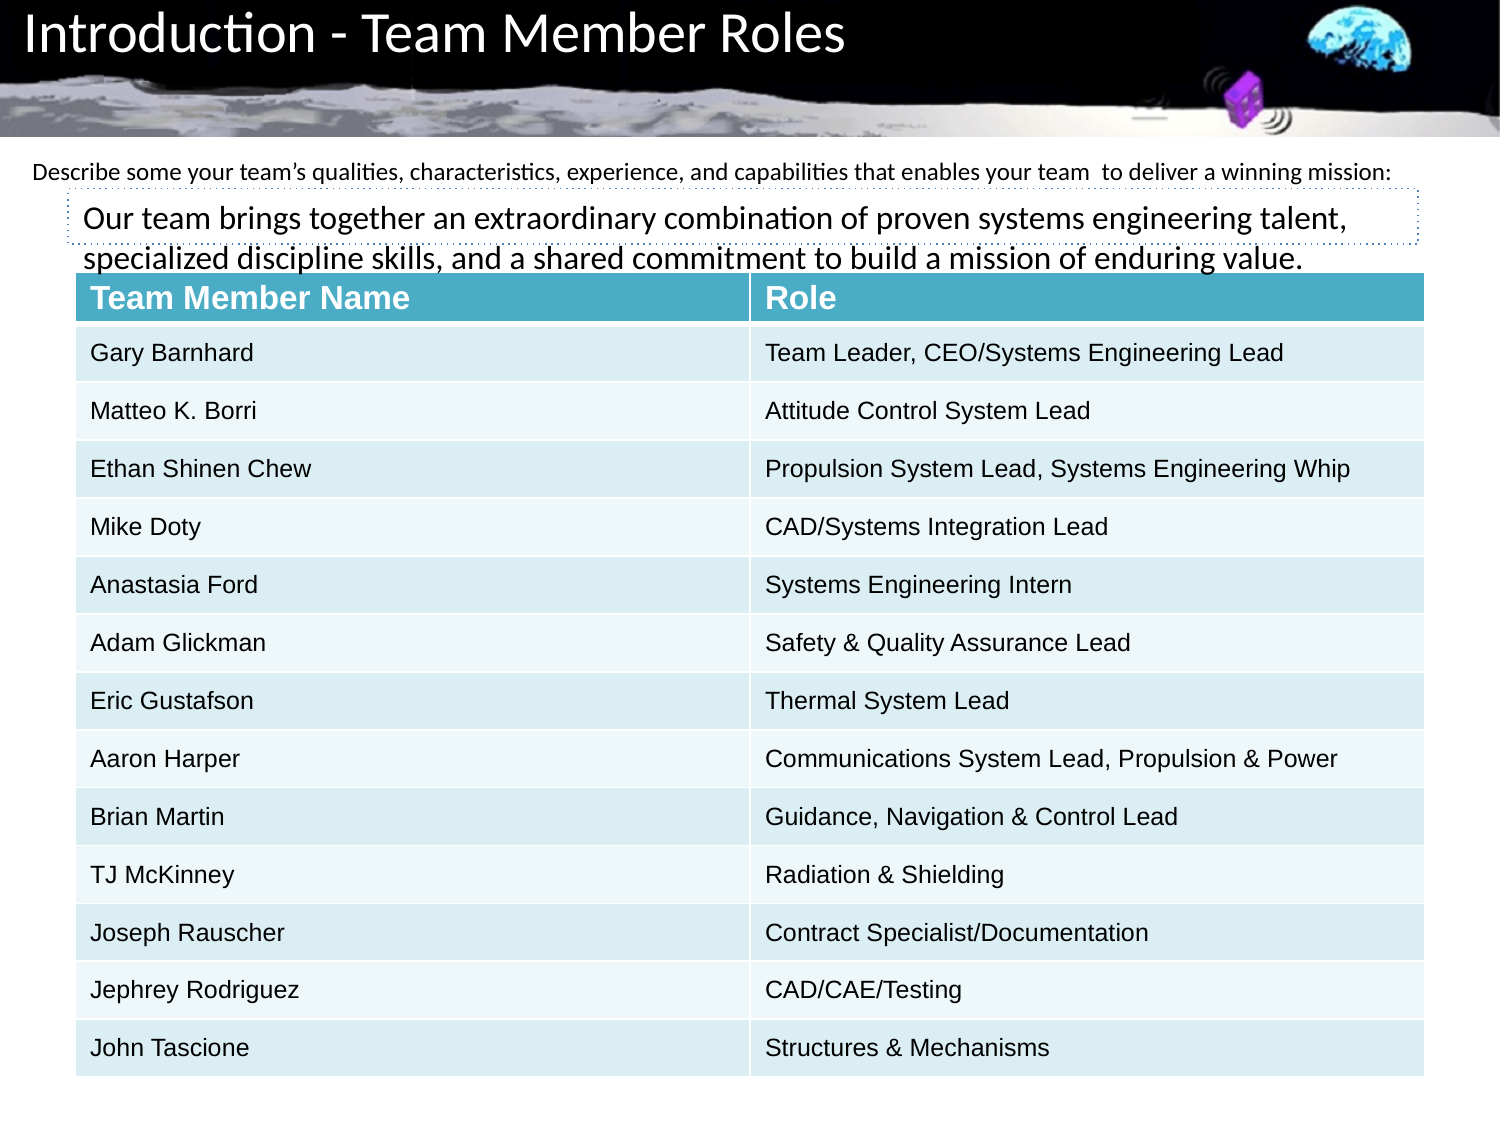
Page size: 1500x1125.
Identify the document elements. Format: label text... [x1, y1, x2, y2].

table_cell Joseph Rauscher [76, 904, 749, 960]
table_cell Gary Barnhard [76, 327, 749, 381]
table_cell Guidance, Navigation & Control Lead [751, 788, 1424, 845]
table_cell Ethan Shinen Chew [76, 441, 749, 497]
picture [0, 0, 1500, 137]
table_cell Team Leader, CEO/Systems Engineering Lead [751, 327, 1424, 381]
table_cell Attitude Control System Lead [751, 383, 1424, 439]
table_cell Brian Martin [76, 788, 749, 845]
table_cell Systems Engineering Intern [751, 557, 1424, 613]
table_cell Structures & Mechanisms [751, 1020, 1424, 1076]
table_cell Aaron Harper [76, 731, 749, 787]
text_box Our team brings together an extraordinary combination of proven systems engineering talent, specialized discipline skills, and a shared commitment to build a mission of enduring value. [68, 188, 1419, 245]
table_cell Anastasia Ford [76, 557, 749, 613]
table_cell Propulsion System Lead, Systems Engineering Whip [751, 441, 1424, 497]
table_cell TJ McKinney [76, 846, 749, 903]
text_box Describe some your team’s qualities, characteristics, experience, and capabilities that enables your team to deliver a winning mission: [17, 147, 1487, 194]
table_header Team Member Name [76, 273, 749, 321]
table_header Role [751, 273, 1424, 321]
table_cell Safety & Quality Assurance Lead [751, 615, 1424, 671]
table_cell Adam Glickman [76, 615, 749, 671]
table_cell CAD/CAE/Testing [751, 962, 1424, 1018]
table_cell CAD/Systems Integration Lead [751, 499, 1424, 555]
table_cell Thermal System Lead [751, 673, 1424, 729]
table_cell Jephrey Rodriguez [76, 962, 749, 1018]
title Introduction - Team Member Roles [8, 18, 1094, 110]
table_cell Mike Doty [76, 499, 749, 555]
table_cell Contract Specialist/Documentation [751, 904, 1424, 960]
table_cell John Tascione [76, 1020, 749, 1076]
table_cell Matteo K. Borri [76, 383, 749, 439]
table_cell Communications System Lead, Propulsion & Power [751, 731, 1424, 787]
table_cell Eric Gustafson [76, 673, 749, 729]
table_cell Radiation & Shielding [751, 846, 1424, 903]
